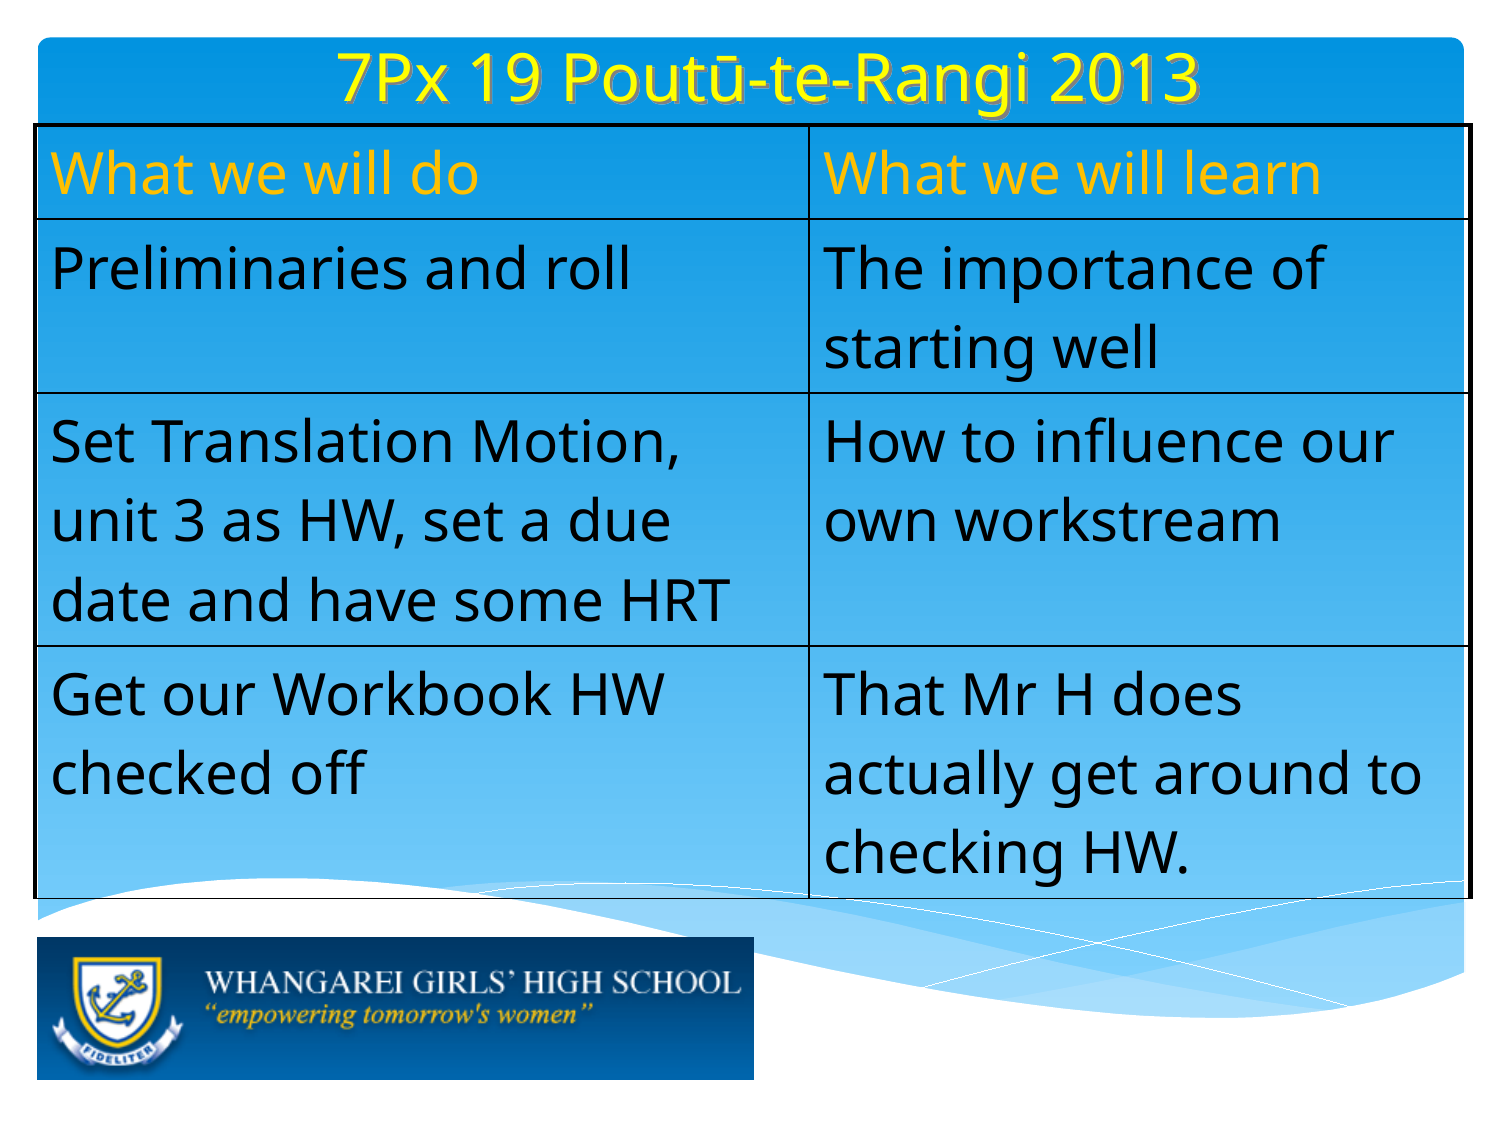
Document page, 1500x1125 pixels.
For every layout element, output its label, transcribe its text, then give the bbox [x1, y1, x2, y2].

table_header What we will do [37, 127, 808, 218]
picture [37, 937, 754, 1080]
table_cell Get our Workbook HW checked off [37, 647, 808, 898]
table_cell Preliminaries and roll [37, 220, 808, 392]
table_cell That Mr H does actually get around to checking HW. [810, 647, 1468, 898]
table_header What we will learn [810, 127, 1468, 218]
table_cell The importance of starting well [810, 220, 1468, 392]
table_cell Set Translation Motion, unit 3 as HW, set a due date and have some HRT [37, 394, 808, 645]
text_box 7Px 19 Poutū-te-Rangi 2013 [162, 24, 1375, 123]
table_cell How to influence our own workstream [810, 394, 1468, 645]
